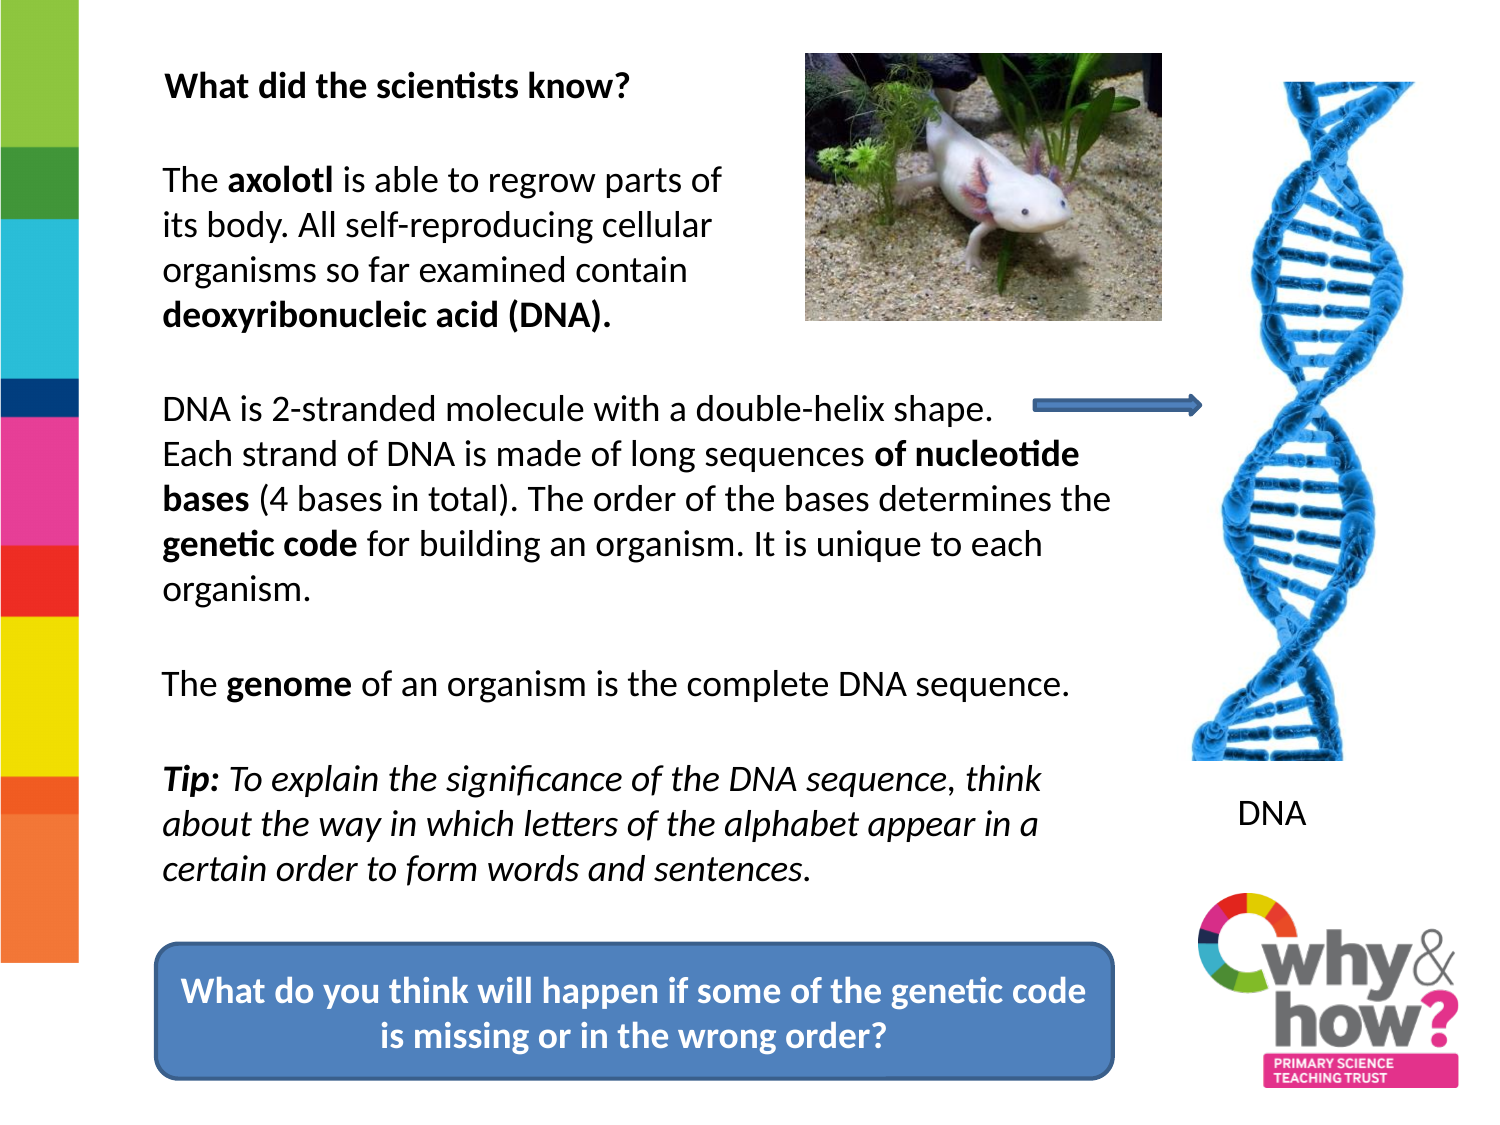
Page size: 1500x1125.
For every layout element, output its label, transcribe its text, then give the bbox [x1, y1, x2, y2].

picture [1198, 893, 1459, 1088]
text_box The axolotl is able to regrow parts of its body. All self-reproducing cellular organisms so far examined contain deoxyribonucleic acid (DNA). [147, 147, 744, 342]
text_box Tip: To explain the significance of the DNA sequence, think about the way in which letters of the alphabet appear in a certain order to form words and sentences. [147, 746, 1147, 942]
picture [1, 0, 78, 962]
text_box What did the scientists know? [149, 53, 647, 114]
text_box DNA [1223, 780, 1322, 841]
text_box The genome of an organism is the complete DNA sequence. [146, 651, 1113, 712]
text_box DNA is 2-stranded molecule with a double-helix shape. Each strand of DNA is made of long sequences of nucleotide bases (4 bases in total). The order of the bases determines the genetic code for building an organism. It is unique to each organism. [147, 376, 964, 617]
text_box What do you think will happen if some of the genetic code is missing or in the wrong order? [153, 941, 1115, 1081]
picture [805, 52, 1500, 761]
